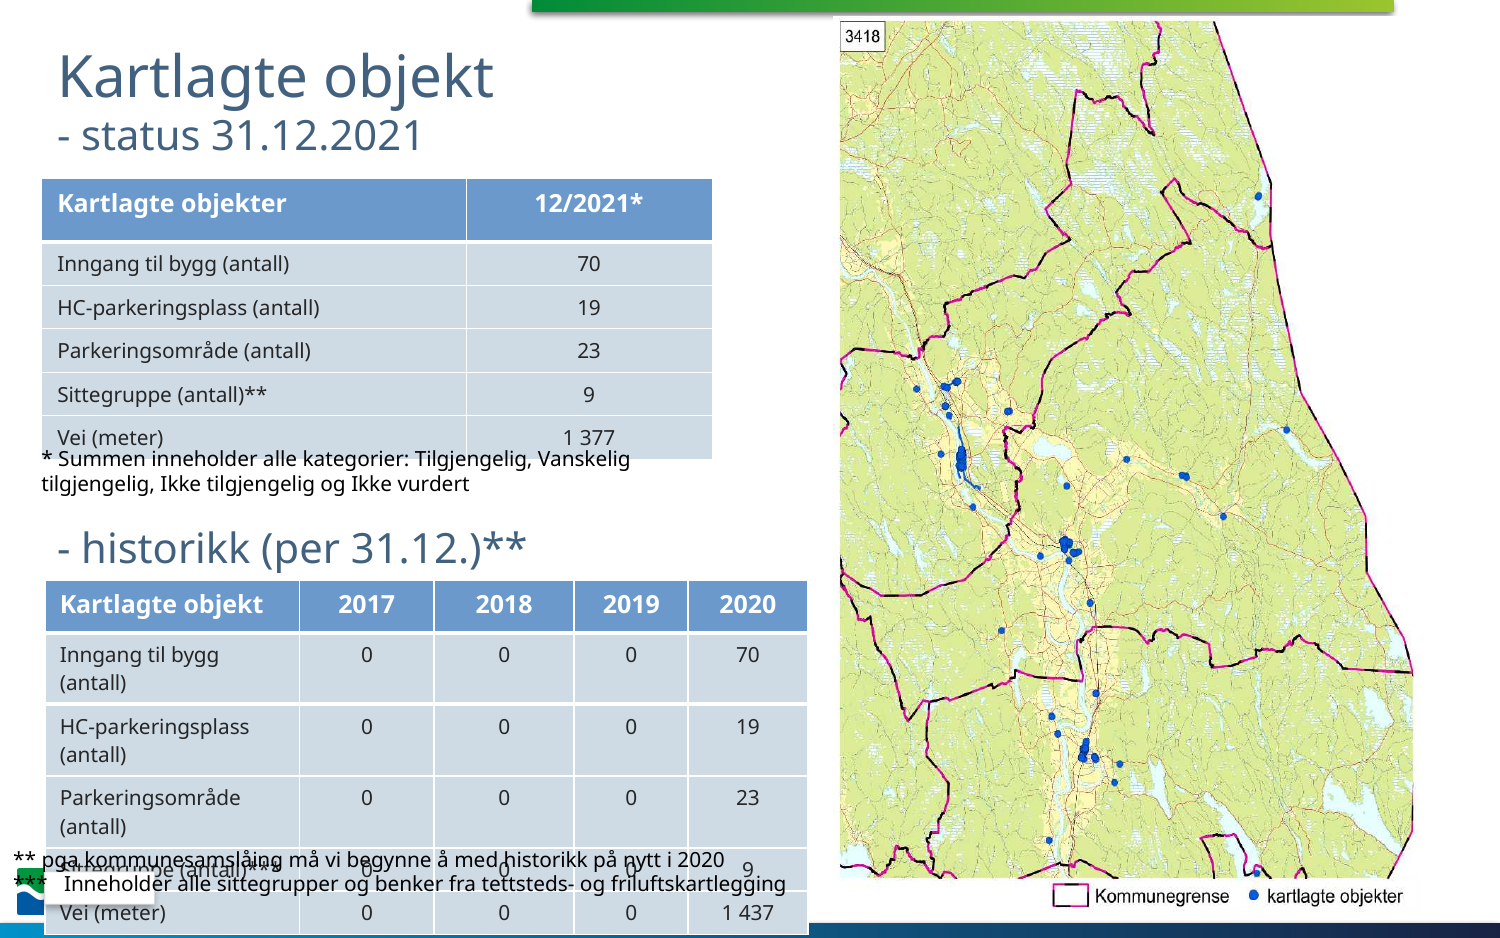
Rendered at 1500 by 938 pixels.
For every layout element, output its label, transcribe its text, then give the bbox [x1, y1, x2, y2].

table_cell 0 [575, 904, 687, 934]
text_box Kartlagte objekt - status 31.12.2021 [42, 24, 828, 167]
table_cell 0 [435, 706, 573, 775]
table_cell Sittegruppe (antall)** [42, 373, 466, 415]
text_box ** pga kommunesamslåing må vi begynne å med historikk på nytt i 2020 *** Inneholder alle sittegrupper og benker fra tettsteds- og friluftskartlegging [0, 838, 802, 904]
table_header 12/2021* [467, 179, 712, 240]
table_header 2019 [575, 581, 687, 631]
table_cell 0 [435, 904, 573, 934]
text_box - historikk (per 31.12.)** [42, 496, 828, 580]
table_cell 0 [435, 635, 573, 702]
table_cell 70 [467, 244, 712, 285]
table_cell Inngang til bygg (antall) [46, 635, 299, 702]
table_cell 0 [300, 777, 433, 838]
text_box * Summen inneholder alle kategorier: Tilgjengelig, Vanskelig tilgjengelig, Ikke tilgjengelig og Ikke vurdert [26, 438, 711, 504]
table_cell HC-parkeringsplass (antall) [46, 706, 299, 775]
table_cell 19 [689, 706, 807, 775]
table_cell 0 [435, 777, 573, 838]
table_cell Parkeringsområde (antall) [46, 777, 299, 838]
table_cell Vei (meter) [46, 904, 299, 934]
table_cell 0 [300, 706, 433, 775]
table_cell 0 [575, 635, 687, 702]
table_cell 23 [689, 777, 807, 847]
table_cell 0 [575, 777, 687, 838]
table_cell Vei (meter) [42, 416, 466, 438]
table_cell 1 437 [689, 892, 807, 934]
table_header Kartlagte objekt [46, 581, 299, 631]
table_cell 70 [689, 635, 807, 702]
table_cell 0 [300, 904, 433, 934]
table_cell 0 [575, 706, 687, 775]
table_cell HC-parkeringsplass (antall) [42, 286, 466, 328]
table_cell 1 377 [467, 416, 712, 459]
picture [833, 16, 1419, 913]
table_header 2020 [689, 581, 807, 631]
table_header 2018 [435, 581, 573, 631]
table_cell Inngang til bygg (antall) [42, 244, 466, 285]
table_cell 9 [467, 373, 712, 415]
table_cell 23 [467, 329, 712, 372]
table_header 2017 [300, 581, 433, 631]
table_header Kartlagte objekter [42, 179, 466, 240]
table_cell 0 [300, 635, 433, 702]
table_cell 19 [467, 286, 712, 328]
table_cell 9 [802, 849, 807, 890]
table_cell Parkeringsområde (antall) [42, 329, 466, 372]
